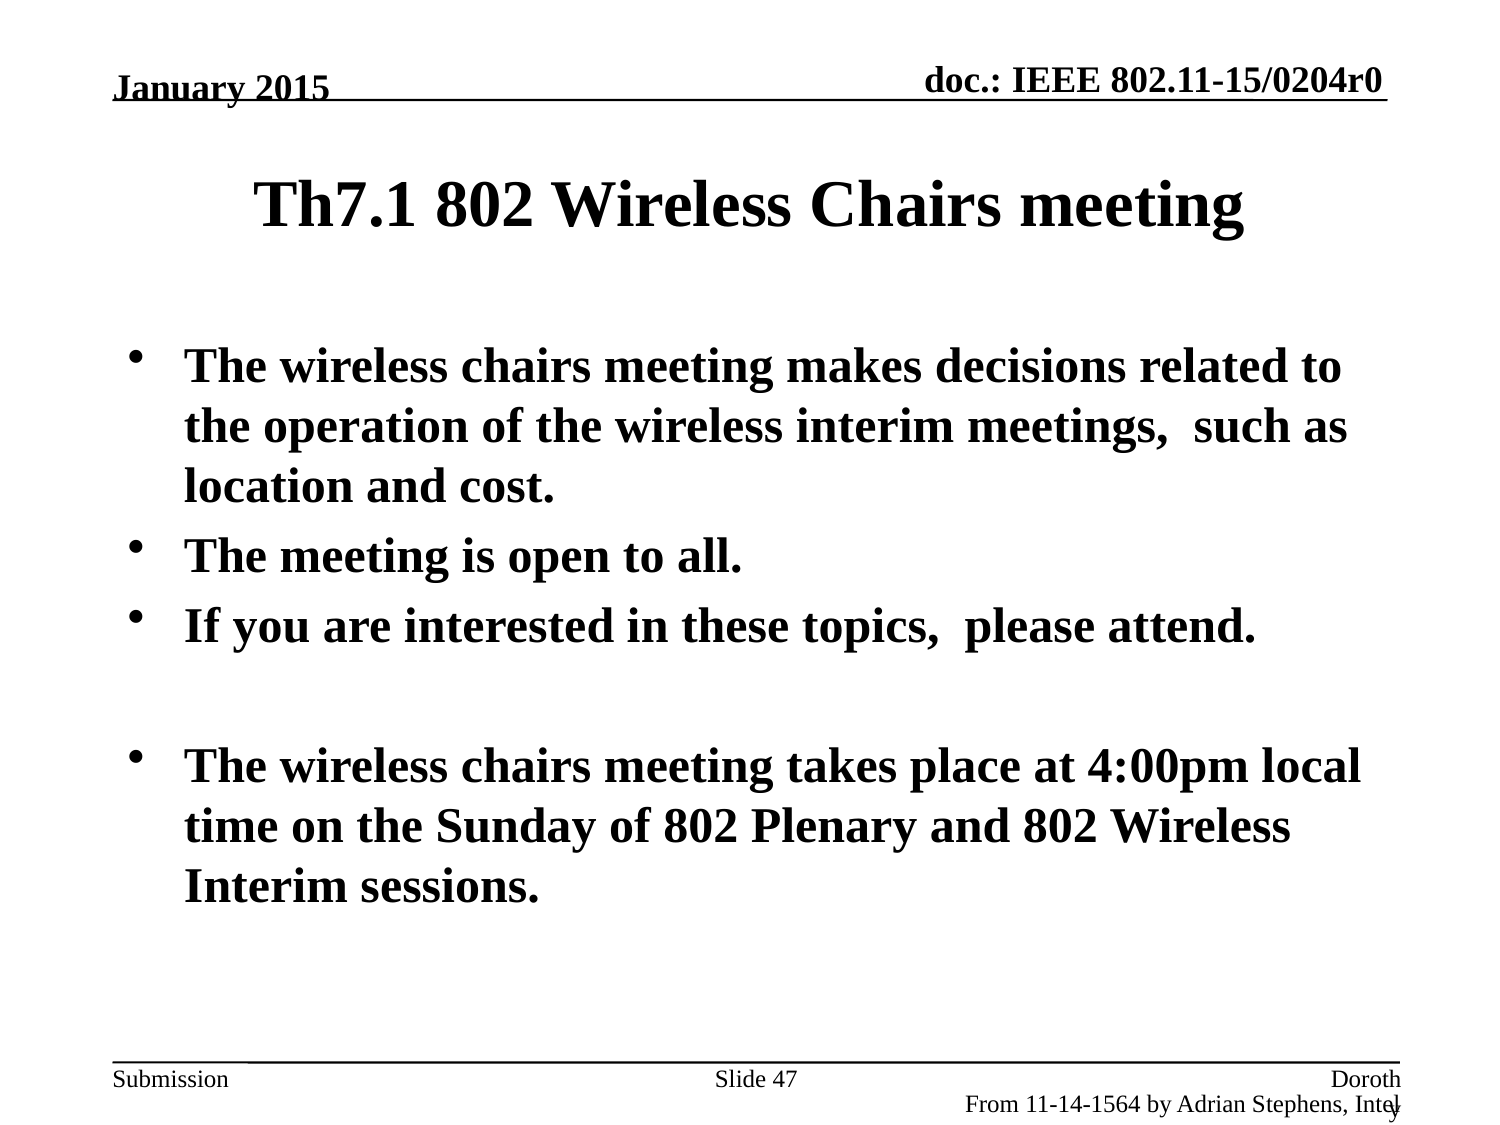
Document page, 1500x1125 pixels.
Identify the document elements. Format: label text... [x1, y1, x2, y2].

slide_number Slide 47 [712, 1061, 800, 1093]
text_box From 11-14-1564 by Adrian Stephens, Intel [964, 1087, 1402, 1118]
title Th7.1 802 Wireless Chairs meeting [112, 112, 1388, 288]
footer Dorothy Stanley, Aruba Networks [1324, 1061, 1402, 1087]
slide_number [112, 62, 401, 109]
list The wireless chairs meeting makes decisions related to the operation of the wireless interim meetings, such as location and cost. The meeting is open to all. If you are interested in these topics, please attend. The wireless chairs meeting takes place at 4:00pm local time on the Sunday of 802 Plenary and 802 Wireless Interim sessions. [112, 324, 1388, 1001]
